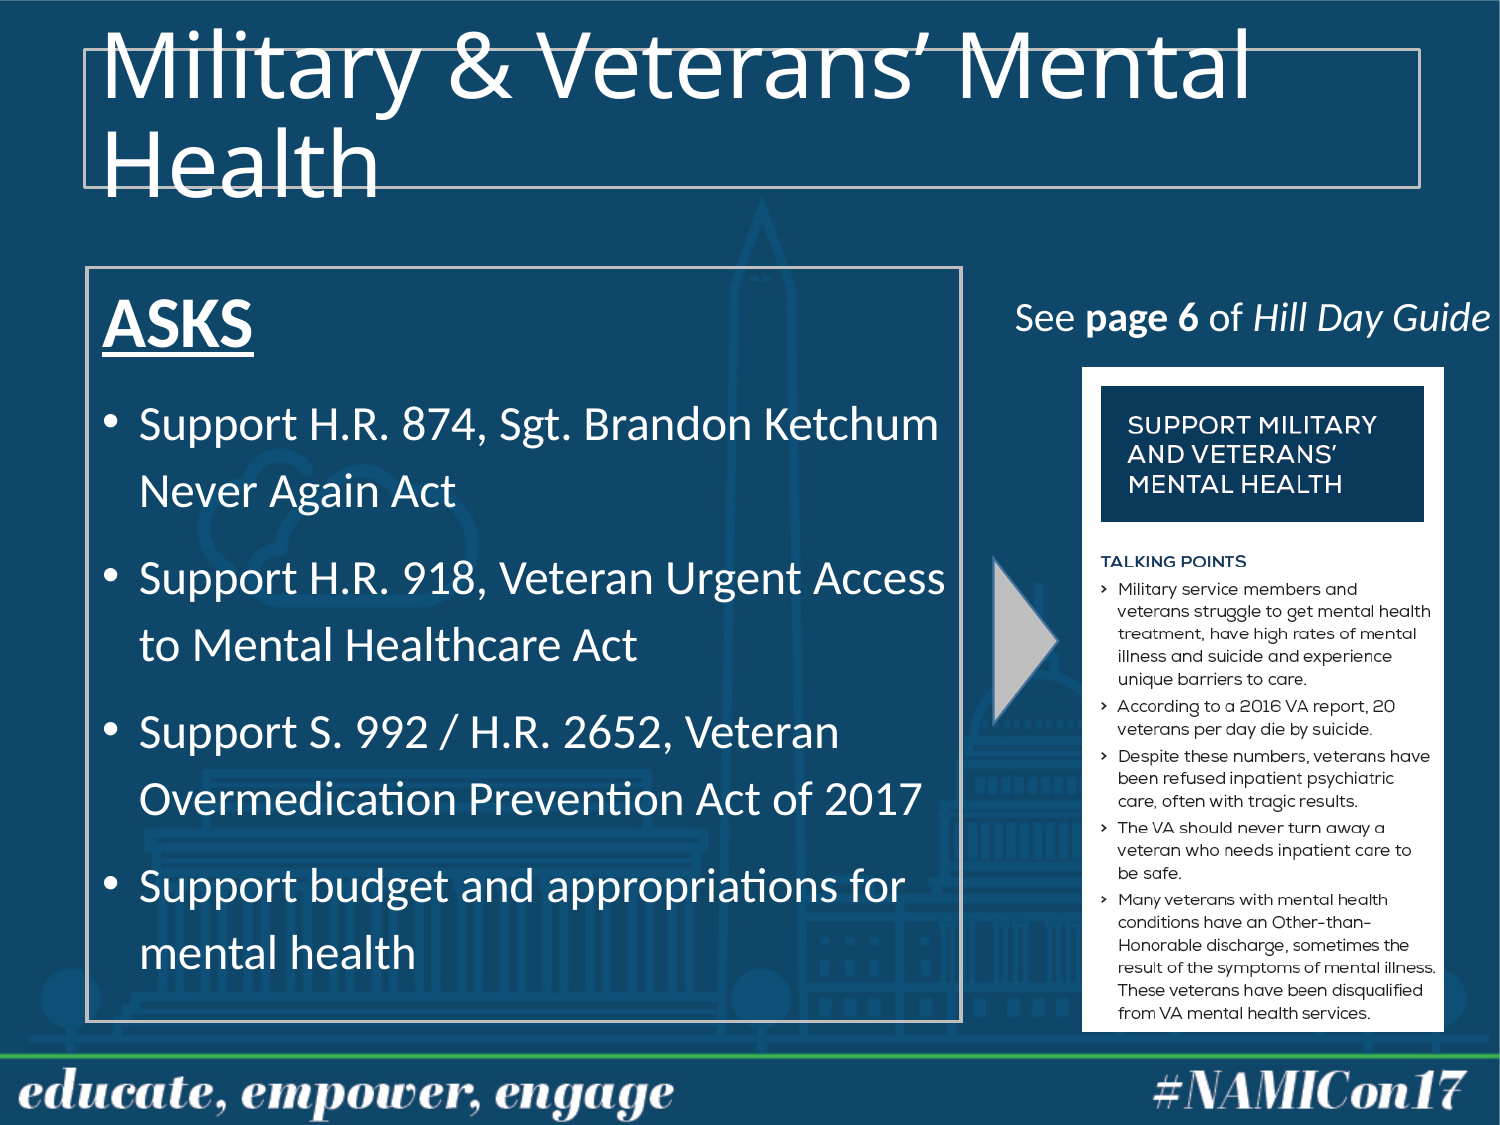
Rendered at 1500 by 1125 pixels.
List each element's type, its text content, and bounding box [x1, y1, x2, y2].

text_box See page 6 of Hill Day Guide [993, 282, 1500, 347]
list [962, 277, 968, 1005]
picture [0, 0, 1500, 1125]
text_box [992, 555, 1060, 728]
title Military & Veterans’ Mental Health [84, 49, 1420, 188]
text_box [86, 266, 962, 1022]
